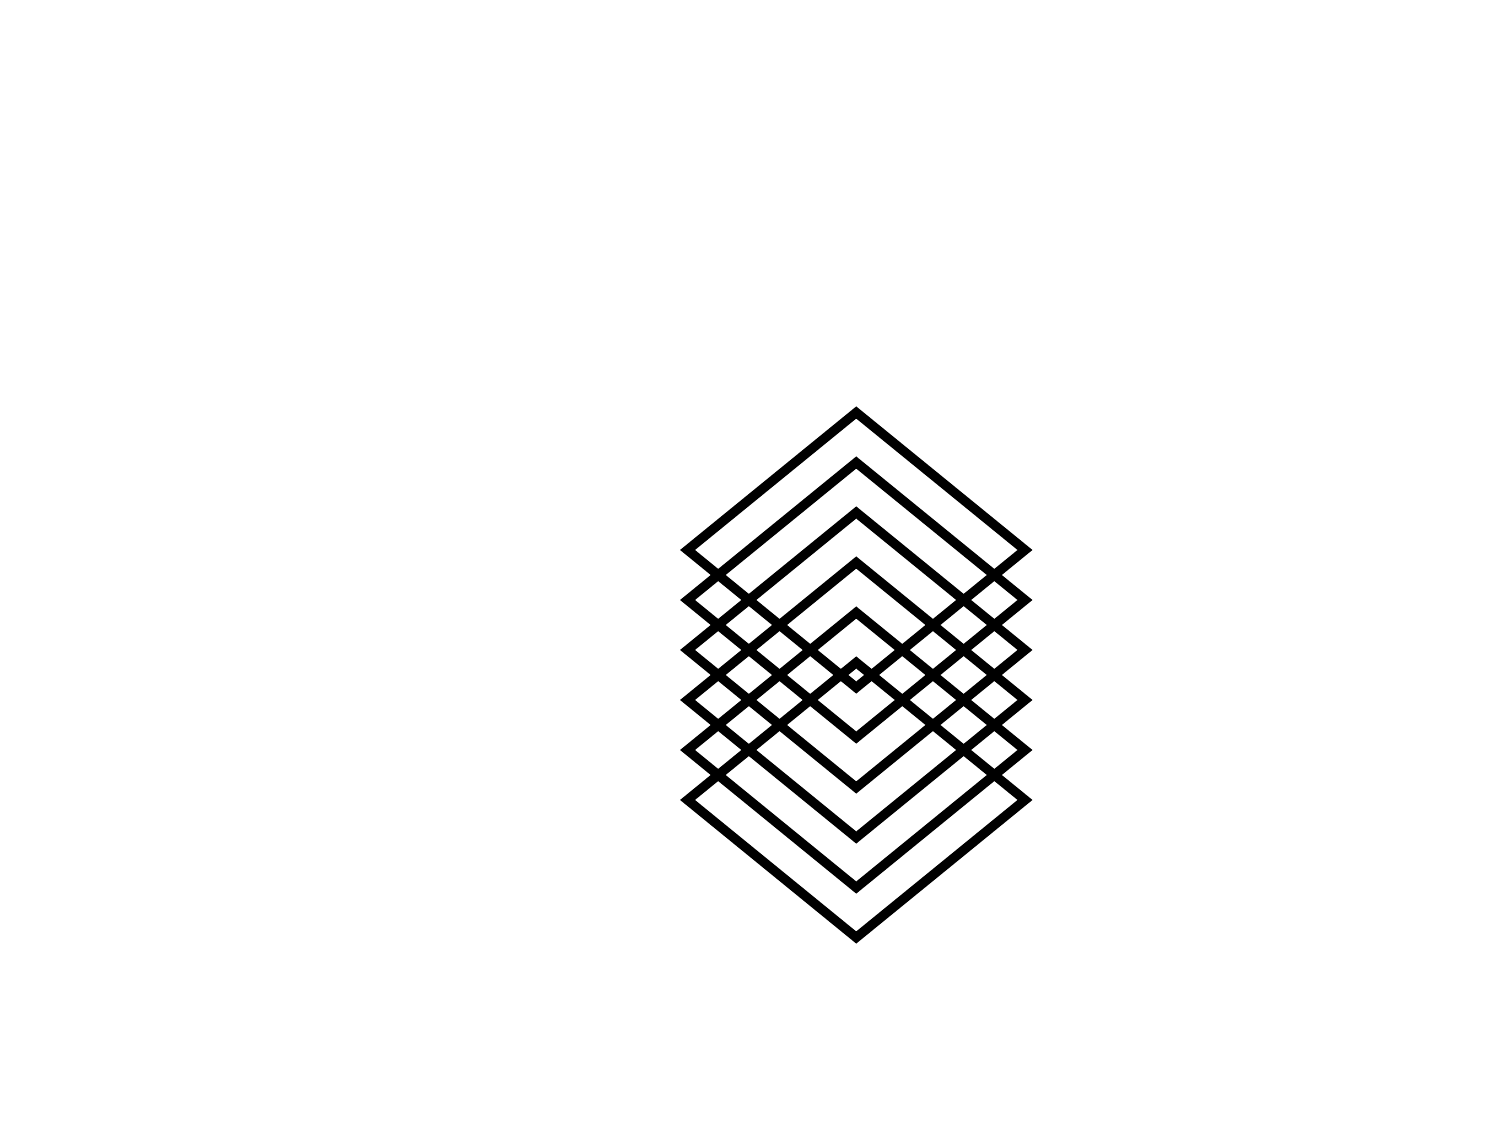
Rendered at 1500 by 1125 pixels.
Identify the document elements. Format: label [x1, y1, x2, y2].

text_box [687, 700, 1026, 938]
text_box [687, 412, 1026, 688]
text_box [687, 575, 1026, 738]
text_box [687, 725, 747, 775]
text_box [965, 625, 1026, 675]
text_box [965, 725, 1026, 775]
text_box [904, 650, 1026, 750]
text_box [687, 650, 808, 750]
text_box [687, 625, 747, 675]
